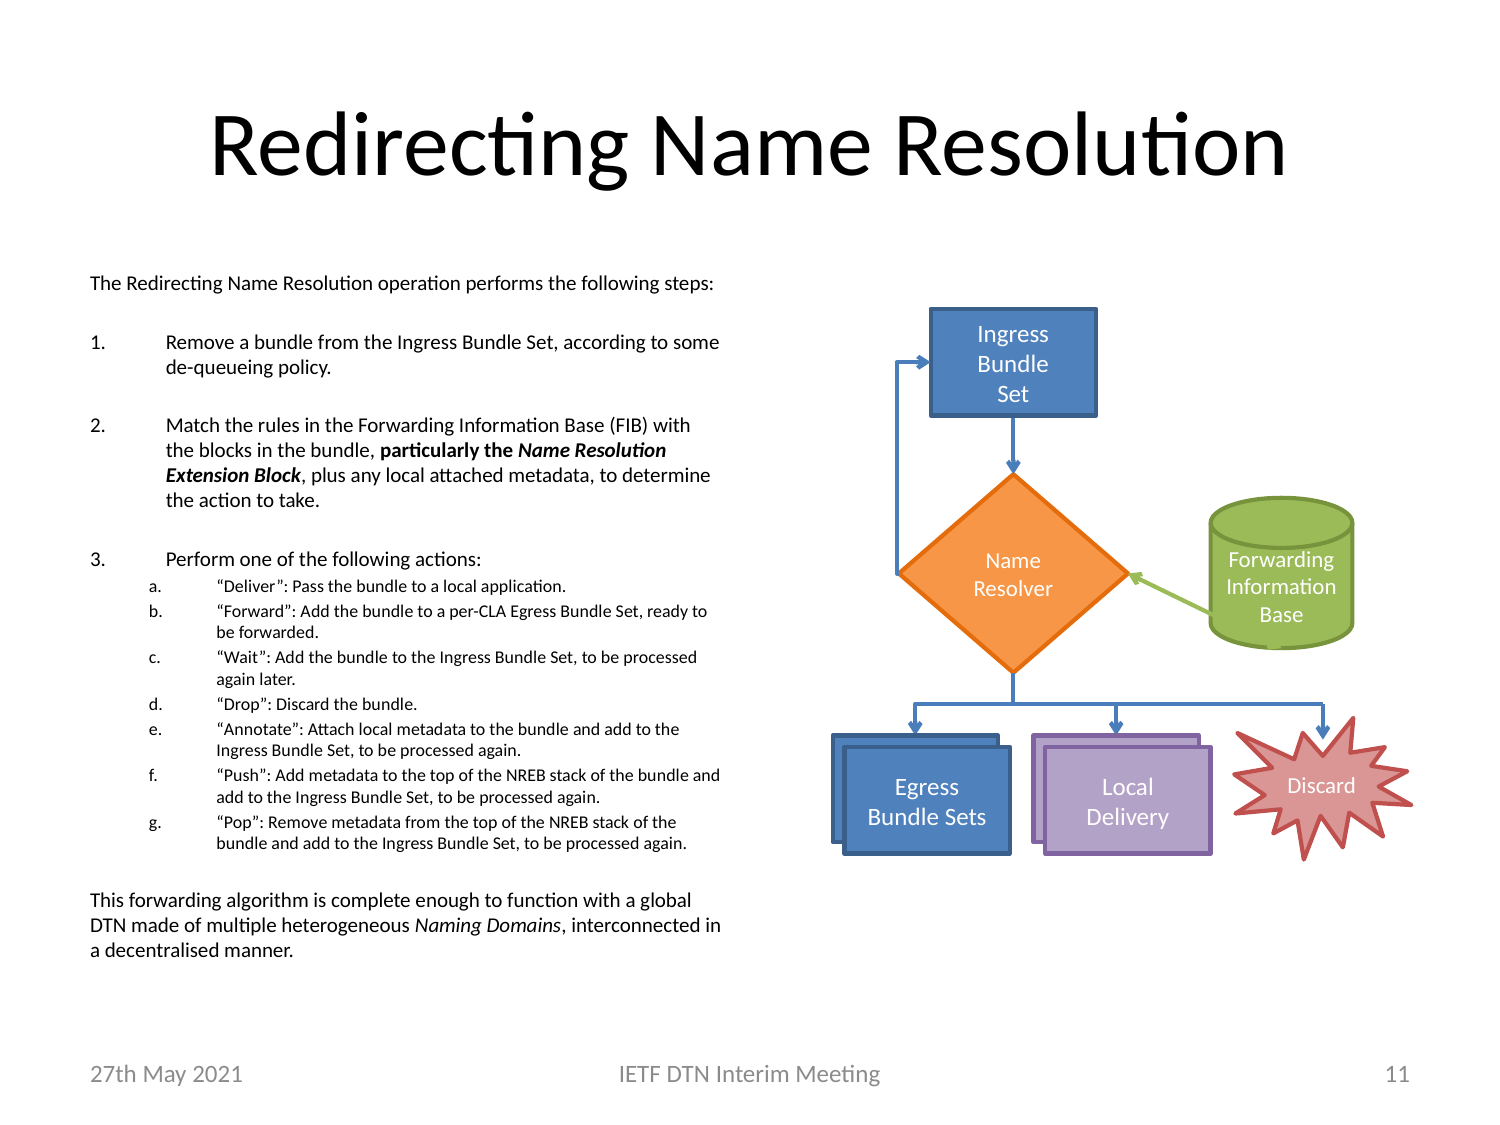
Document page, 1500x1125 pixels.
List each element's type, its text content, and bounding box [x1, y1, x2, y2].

text_box Local Delivery [1043, 745, 1213, 856]
list The Redirecting Name Resolution operation performs the following steps: Remove a bundle from the Ingress Bundle Set, according to some de-queueing policy. Match the rules in the Forwarding Information Base (FIB) with the blocks in the bundle, particularly the Name Resolution Extension Block, plus any local attached metadata, to determine the action to take. Perform one of the following actions: “Deliver”: Pass the bundle to a local application. “Forward”: Add the bundle to a per-CLA Egress Bundle Set, ready to be forwarded. “Wait”: Add the bundle to the Ingress Bundle Set, to be processed again later. “Drop”: Discard the bundle. “Annotate”: Attach local metadata to the bundle and add to the Ingress Bundle Set, to be processed again. “Push”: Add metadata to the top of the NREB stack of the bundle and add to the Ingress Bundle Set, to be processed again. “Pop”: Remove metadata from the top of the NREB stack of the bundle and add to the Ingress Bundle Set, to be processed again. This forwarding algorithm is complete enough to function with a global DTN made of multiple heterogeneous Naming Domains, interconnected in a decentralised manner. [75, 262, 738, 1005]
footer IETF DTN Interim Meeting [512, 1042, 988, 1103]
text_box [932, 654, 996, 754]
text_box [898, 361, 931, 574]
text_box Local Delivery [1086, 733, 1201, 745]
text_box Ingress Bundle Set [929, 307, 1098, 418]
title Redirecting Name Resolution [75, 45, 1425, 233]
text_box Egress Bundle Set [831, 733, 927, 844]
text_box Forwarding Information Base [1208, 495, 1355, 651]
slide_number 11 [1074, 1042, 1425, 1103]
text_box Local Delivery [1031, 733, 1043, 844]
text_box Discard [1232, 715, 1414, 862]
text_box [1048, 668, 1081, 772]
text_box Egress Bundle Sets [842, 745, 1012, 856]
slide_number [75, 1042, 425, 1103]
text_box Name Resolver [906, 475, 1129, 675]
